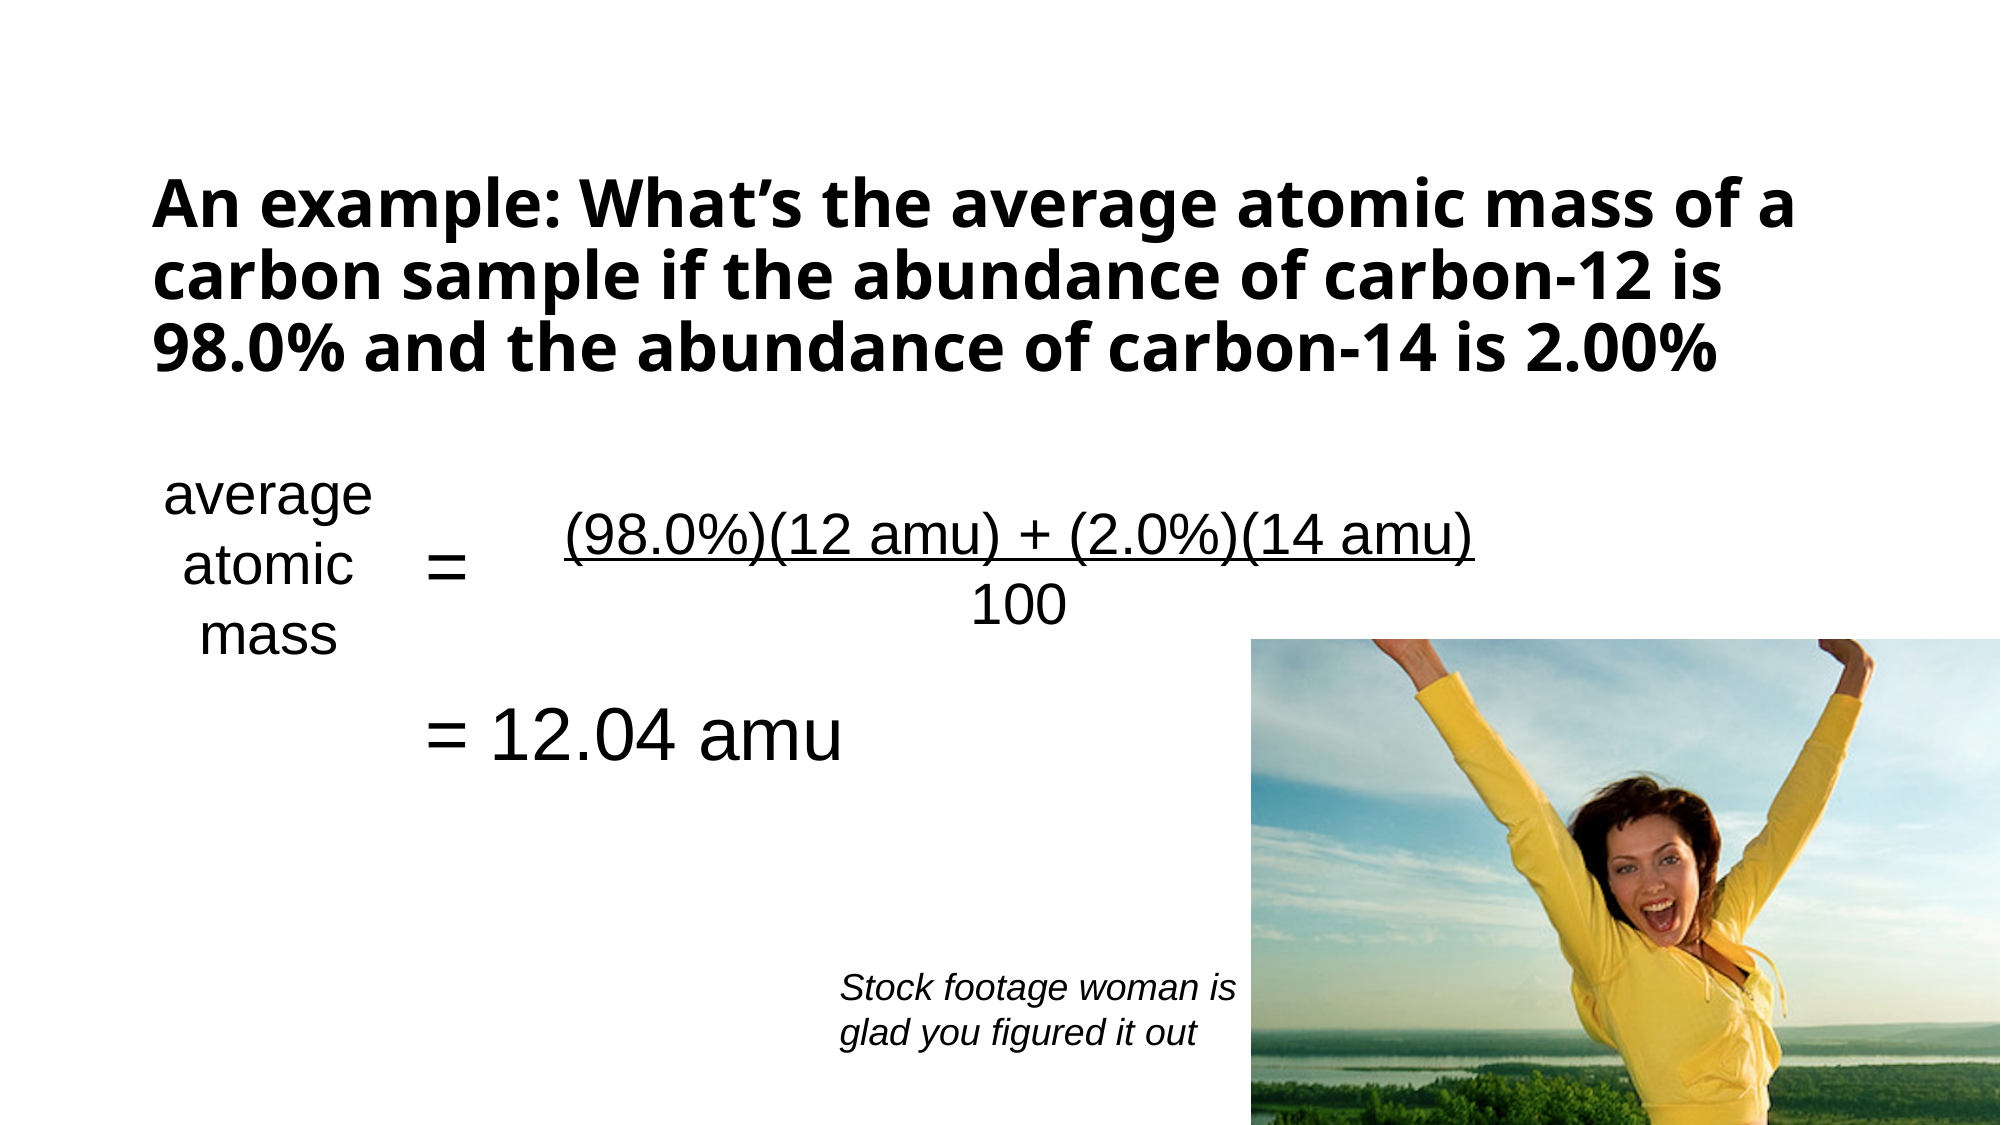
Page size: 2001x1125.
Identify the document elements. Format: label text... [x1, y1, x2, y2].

text_box average atomic mass [0, 448, 551, 849]
text_box (98.0%)(12 amu) + (2.0%)(14 amu) 100 [551, 488, 1558, 640]
picture [1251, 639, 2000, 1125]
text_box = [410, 510, 771, 677]
text_box Stock footage woman is glad you figured it out [824, 955, 1251, 1125]
text_box = 12.04 amu [410, 677, 965, 813]
title An example: What’s the average atomic mass of a carbon sample if the abundance of carbon-12 is 98.0% and the abundance of carbon-14 is 2.00% [137, 168, 1863, 387]
